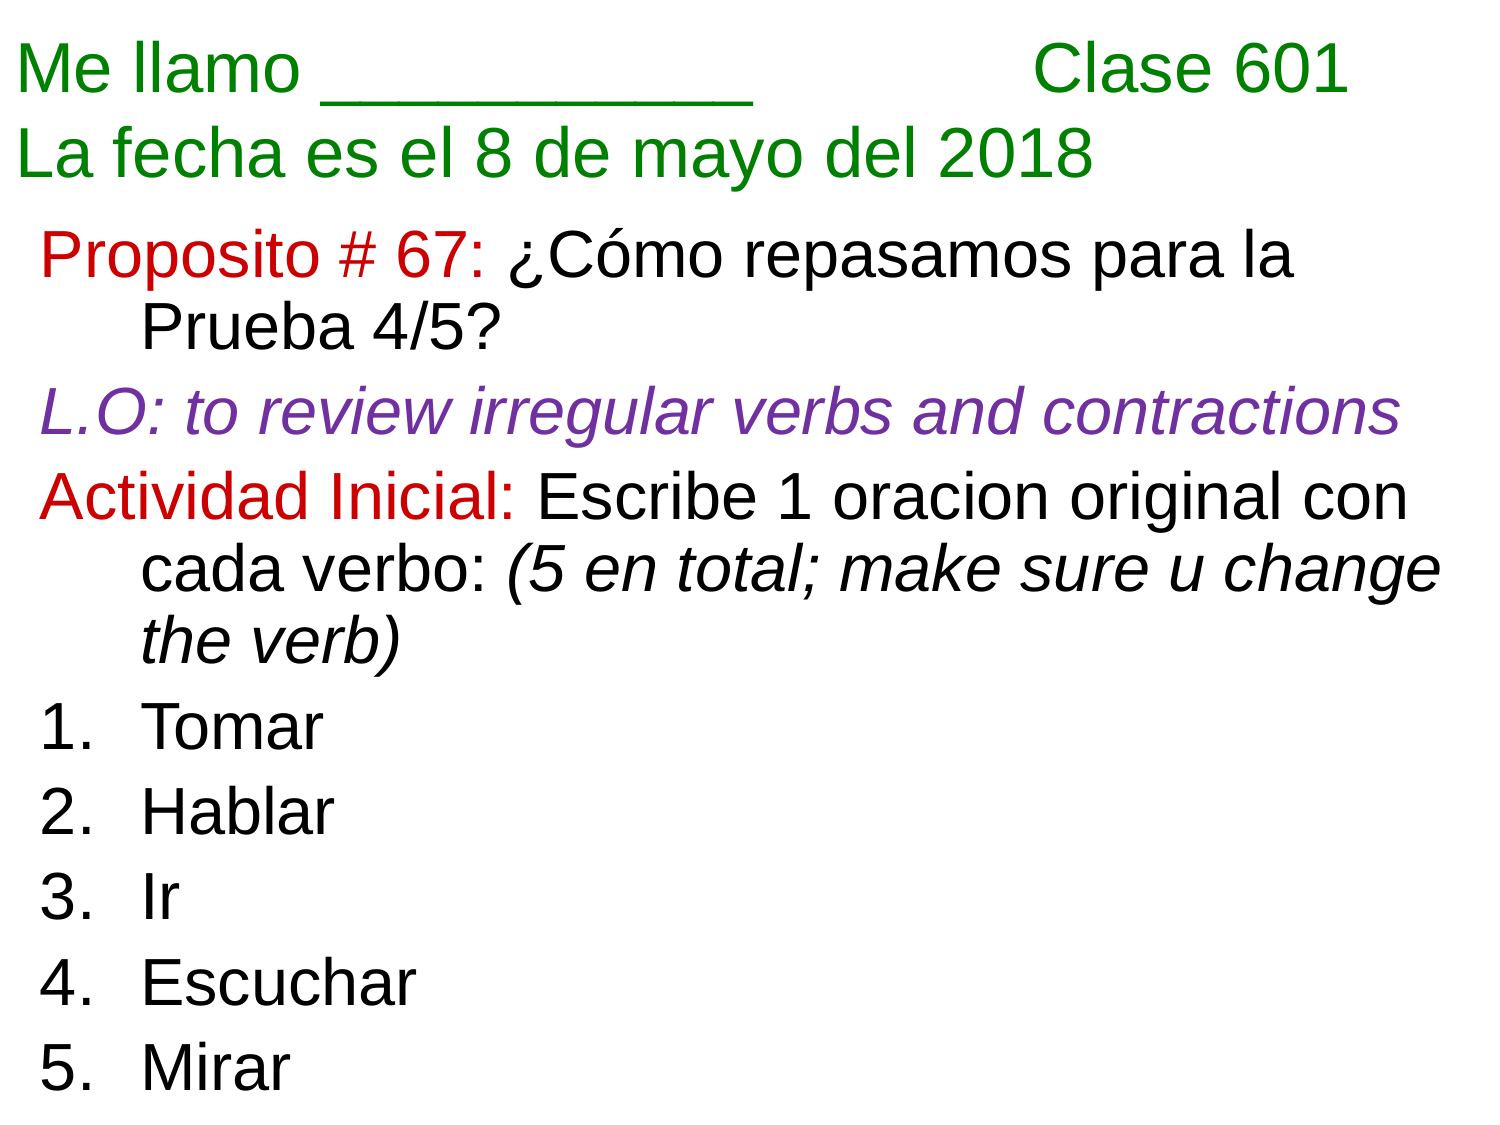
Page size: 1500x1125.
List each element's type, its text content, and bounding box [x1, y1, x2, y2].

title Me llamo ___________ Clase 601 La fecha es el 8 de mayo del 2018 [0, 12, 1500, 200]
list Proposito # 67: ¿Cómo repasamos para la Prueba 4/5? L.O: to review irregular verbs and contractions Actividad Inicial: Escribe 1 oracion original con cada verbo: (5 en total; make sure u change the verb) Tomar Hablar Ir Escuchar Mirar [24, 212, 1475, 1075]
